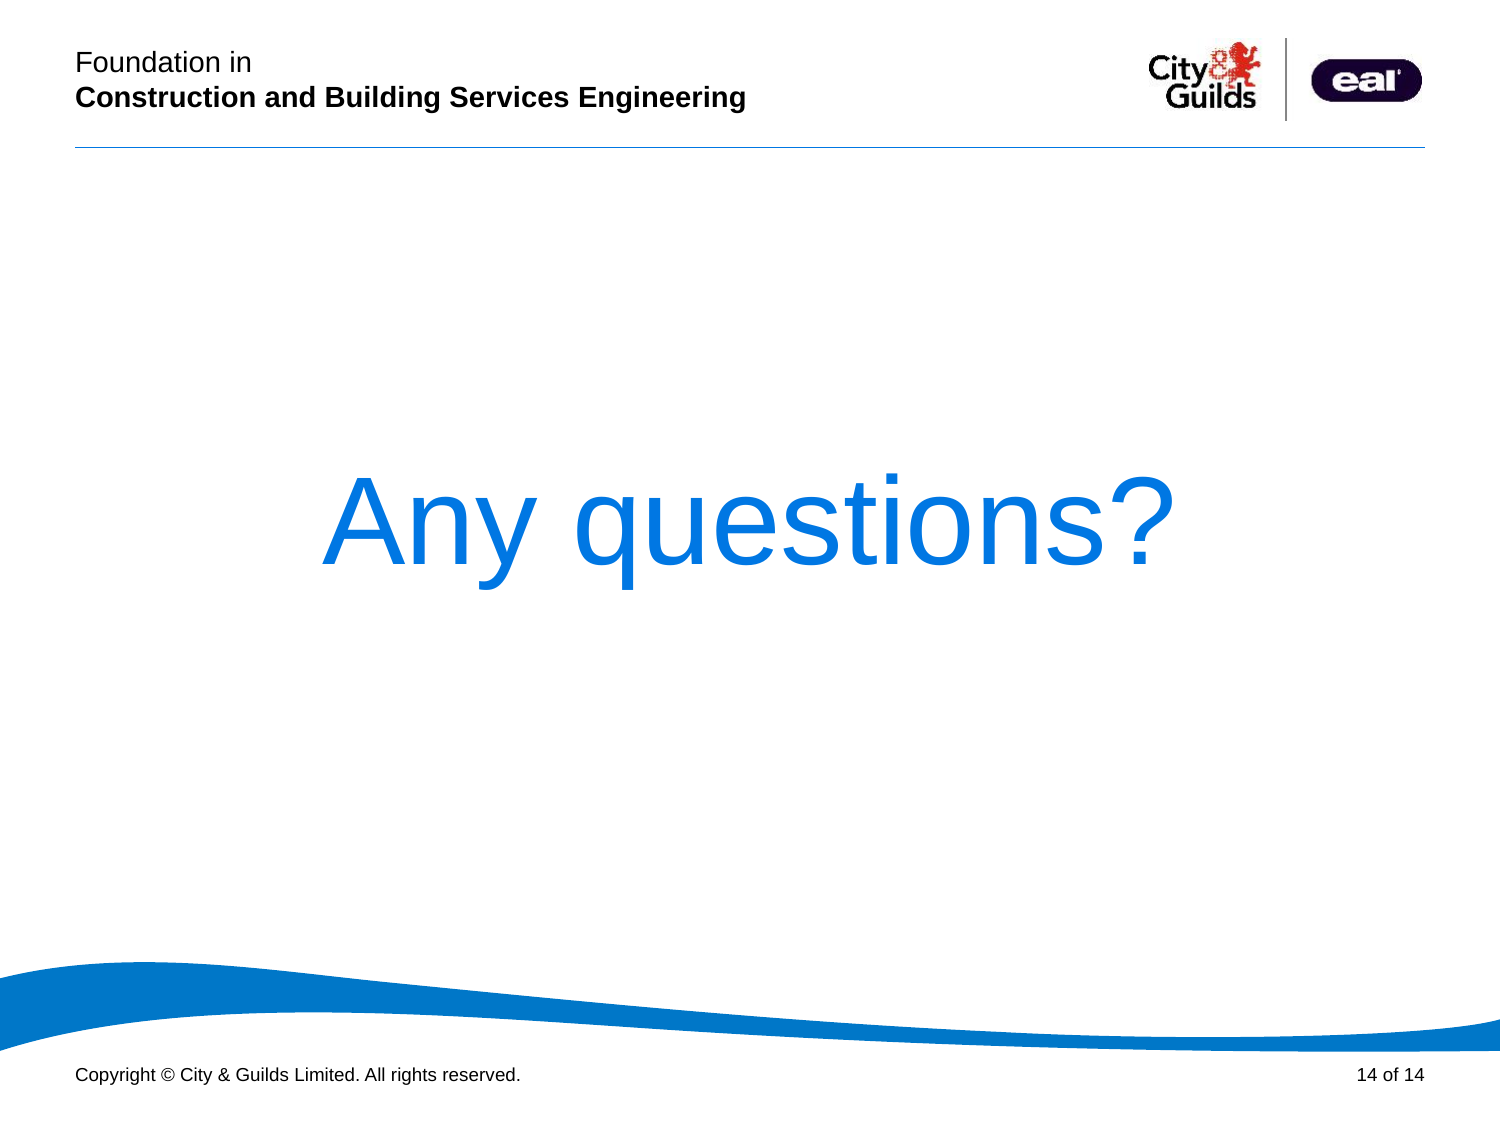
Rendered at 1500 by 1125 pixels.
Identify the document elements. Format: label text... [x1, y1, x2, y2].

picture [1149, 38, 1422, 121]
list Any questions? [74, 247, 1426, 946]
